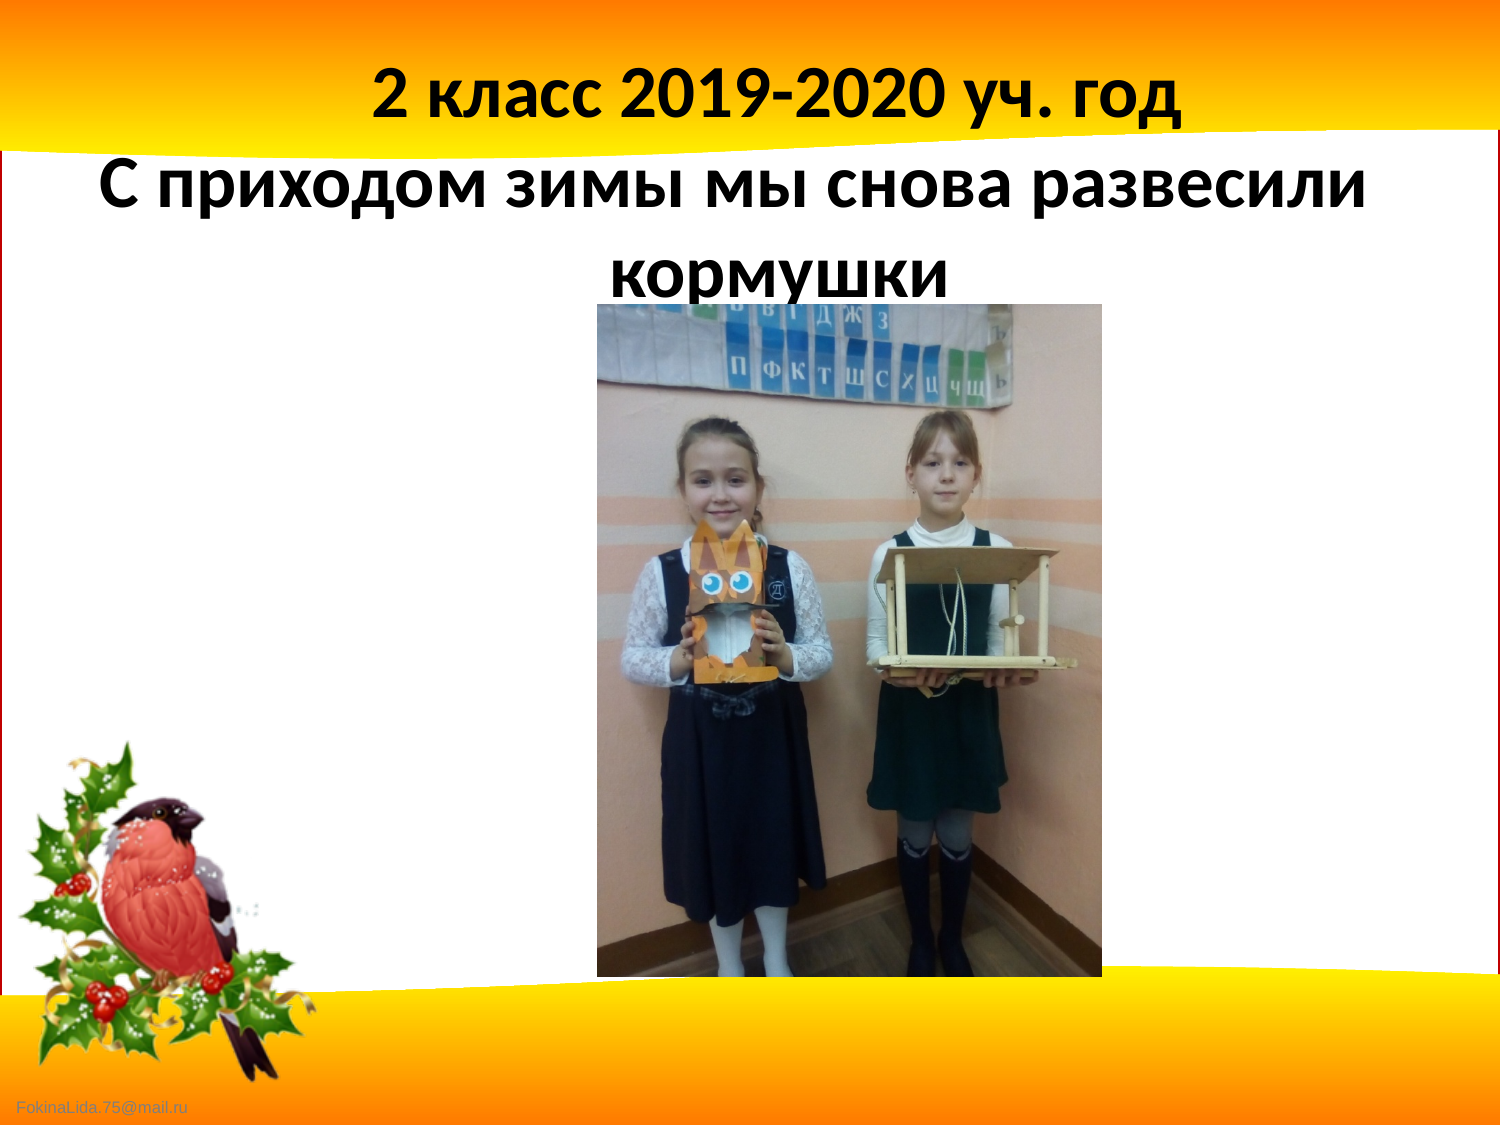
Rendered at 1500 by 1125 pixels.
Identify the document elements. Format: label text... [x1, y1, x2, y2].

picture [0, 739, 357, 1125]
text_box 2 класс 2019-2020 уч. год С приходом зимы мы снова развесили кормушки [0, 35, 1463, 320]
picture [597, 304, 1102, 977]
